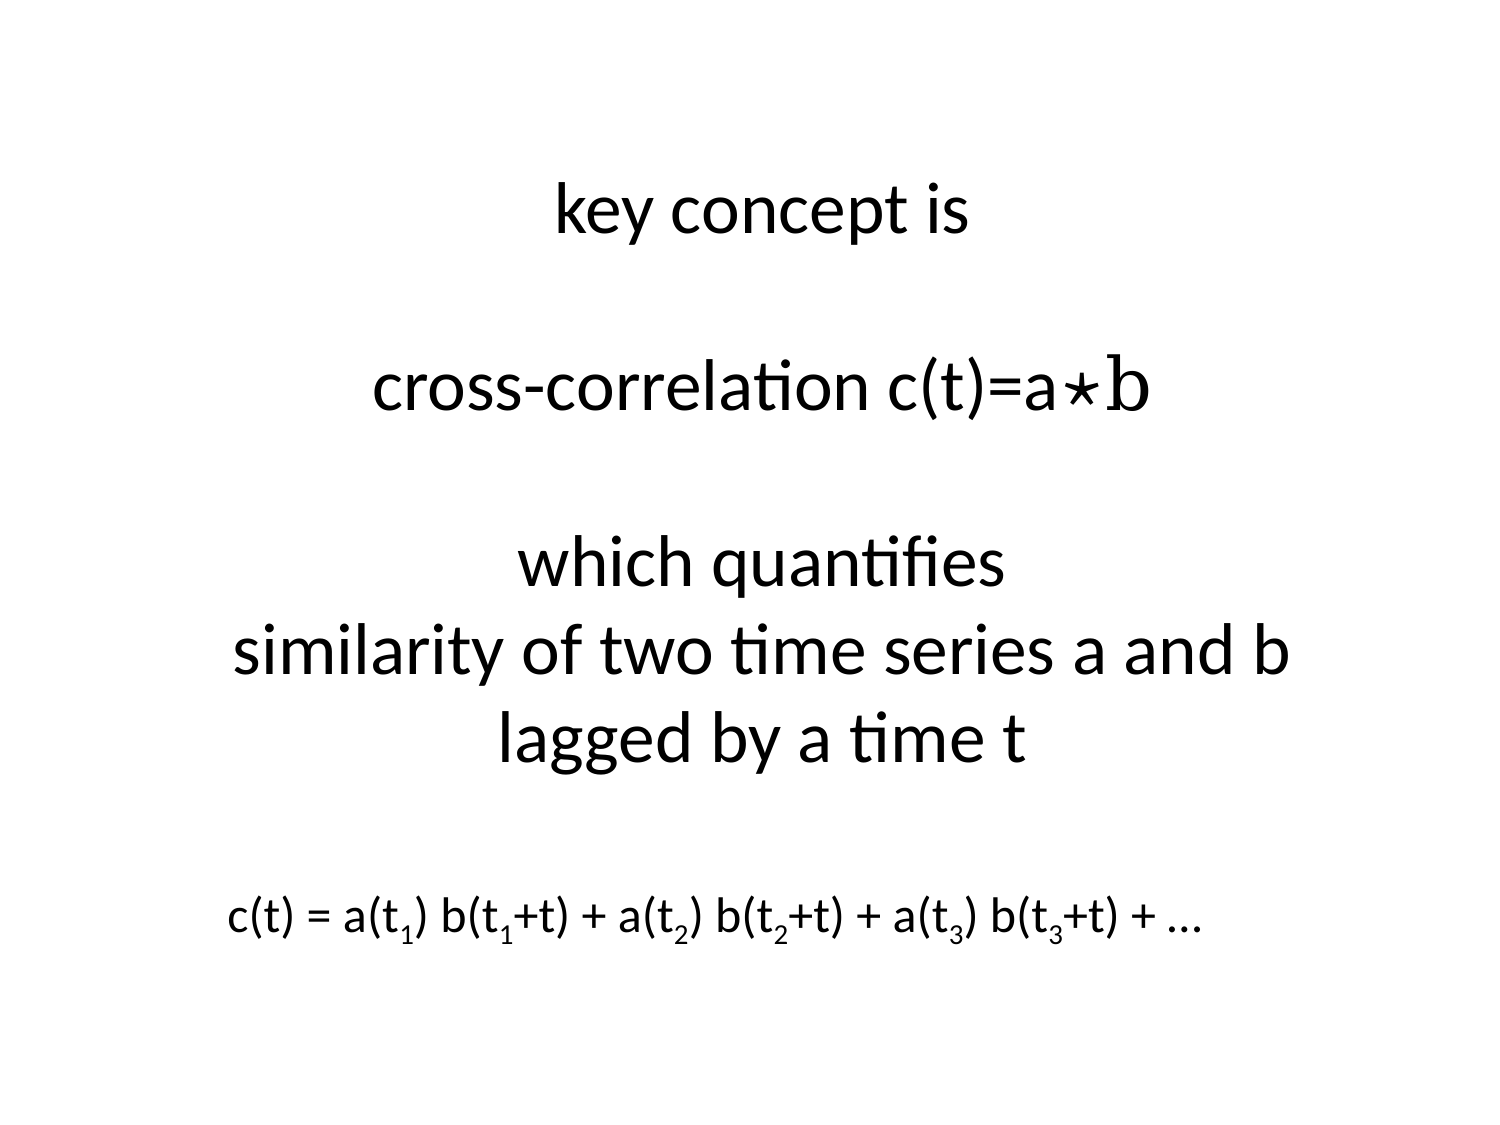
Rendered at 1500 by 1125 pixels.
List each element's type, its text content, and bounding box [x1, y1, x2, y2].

text_box c(t) = a(t1) b(t1+t) + a(t2) b(t2+t) + a(t3) b(t3+t) + … [212, 874, 1375, 958]
title key concept is cross-correlation c(t)=a⋆b which quantifies similarity of two time series a and b lagged by a time t [125, 149, 1400, 788]
